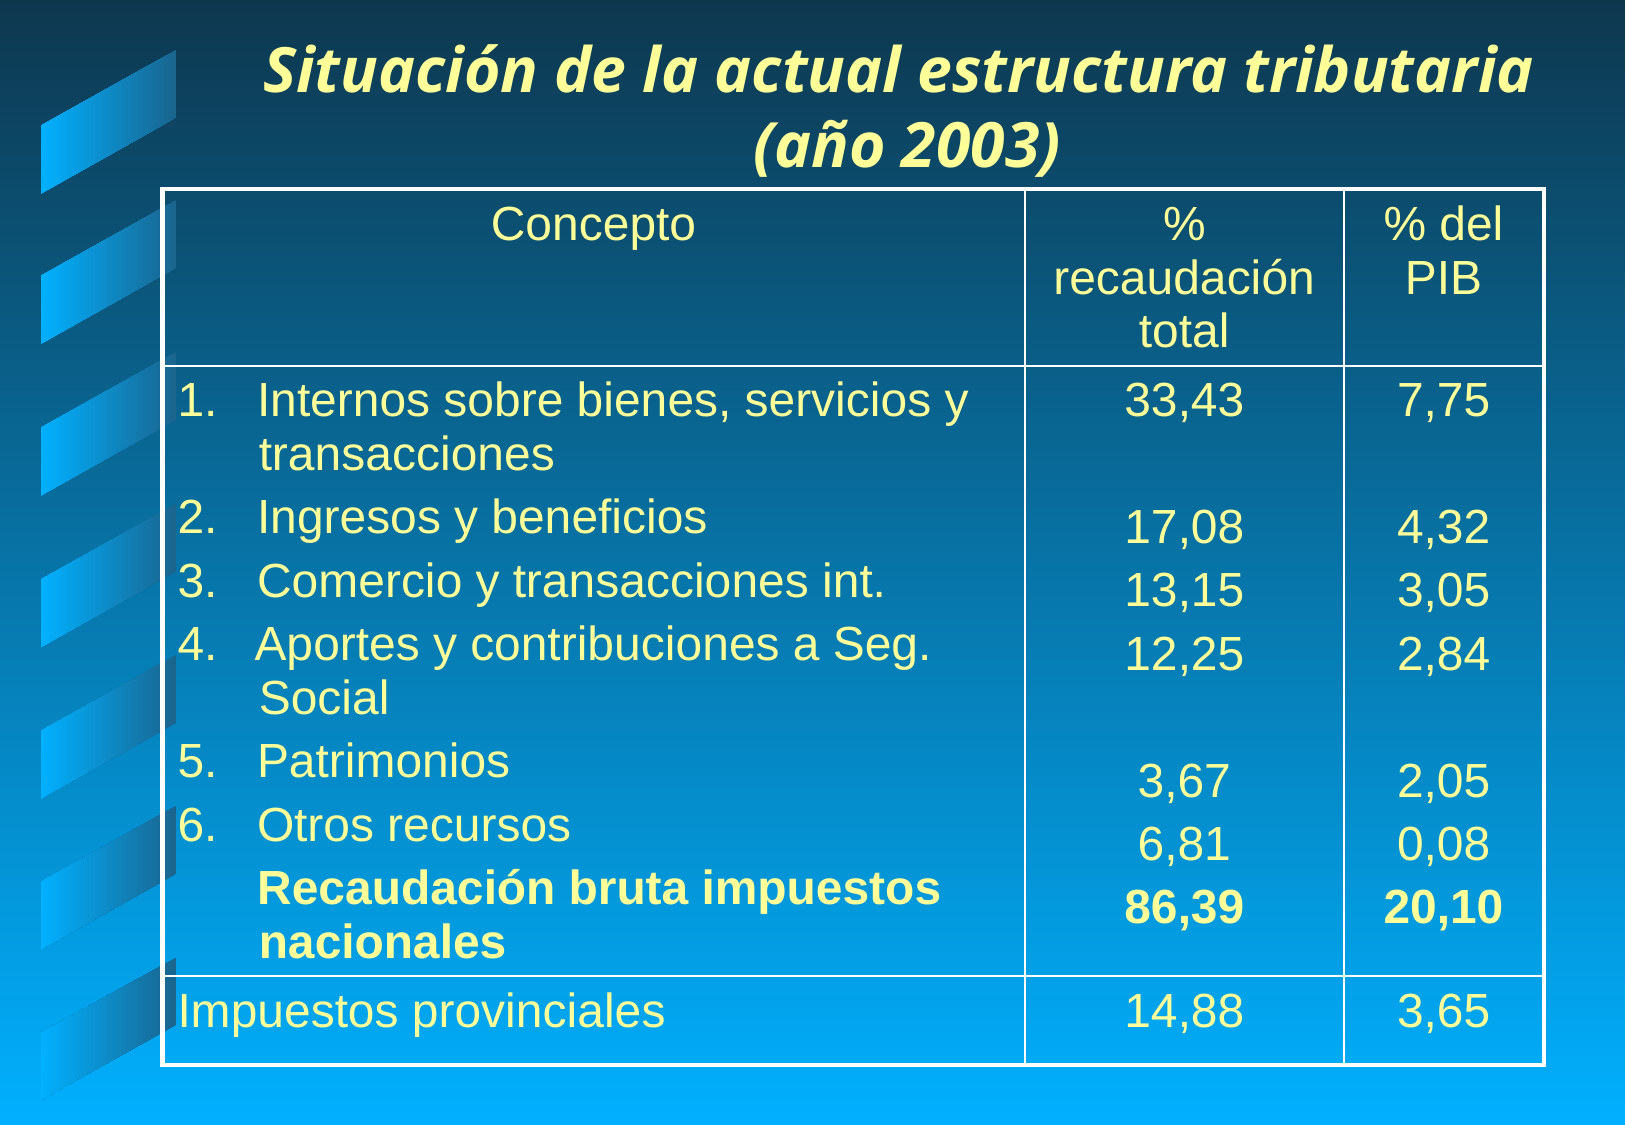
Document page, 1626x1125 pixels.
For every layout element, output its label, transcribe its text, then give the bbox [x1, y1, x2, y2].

table_header Concepto [165, 191, 1024, 365]
table_cell 3,65 [1345, 977, 1542, 1063]
table_cell Impuestos provinciales [165, 977, 1024, 1063]
title Situación de la actual estructura tributaria (año 2003) [216, 68, 1599, 188]
table_cell 7,75 4,32 3,05 2,84 2,05 0,08 20,10 [1345, 367, 1542, 975]
table_header % recaudación total [1026, 191, 1343, 365]
table_header % del PIB [1345, 191, 1542, 365]
table_cell 1. Internos sobre bienes, servicios y transacciones 2. Ingresos y beneficios 3. Comercio y transacciones int. 4. Aportes y contribuciones a Seg. Social 5. Patrimonios 6. Otros recursos Recaudación bruta impuestos nacionales [165, 367, 1024, 975]
table_cell 14,88 [1026, 977, 1343, 1063]
table_cell 33,43 17,08 13,15 12,25 3,67 6,81 86,39 [1026, 367, 1343, 975]
